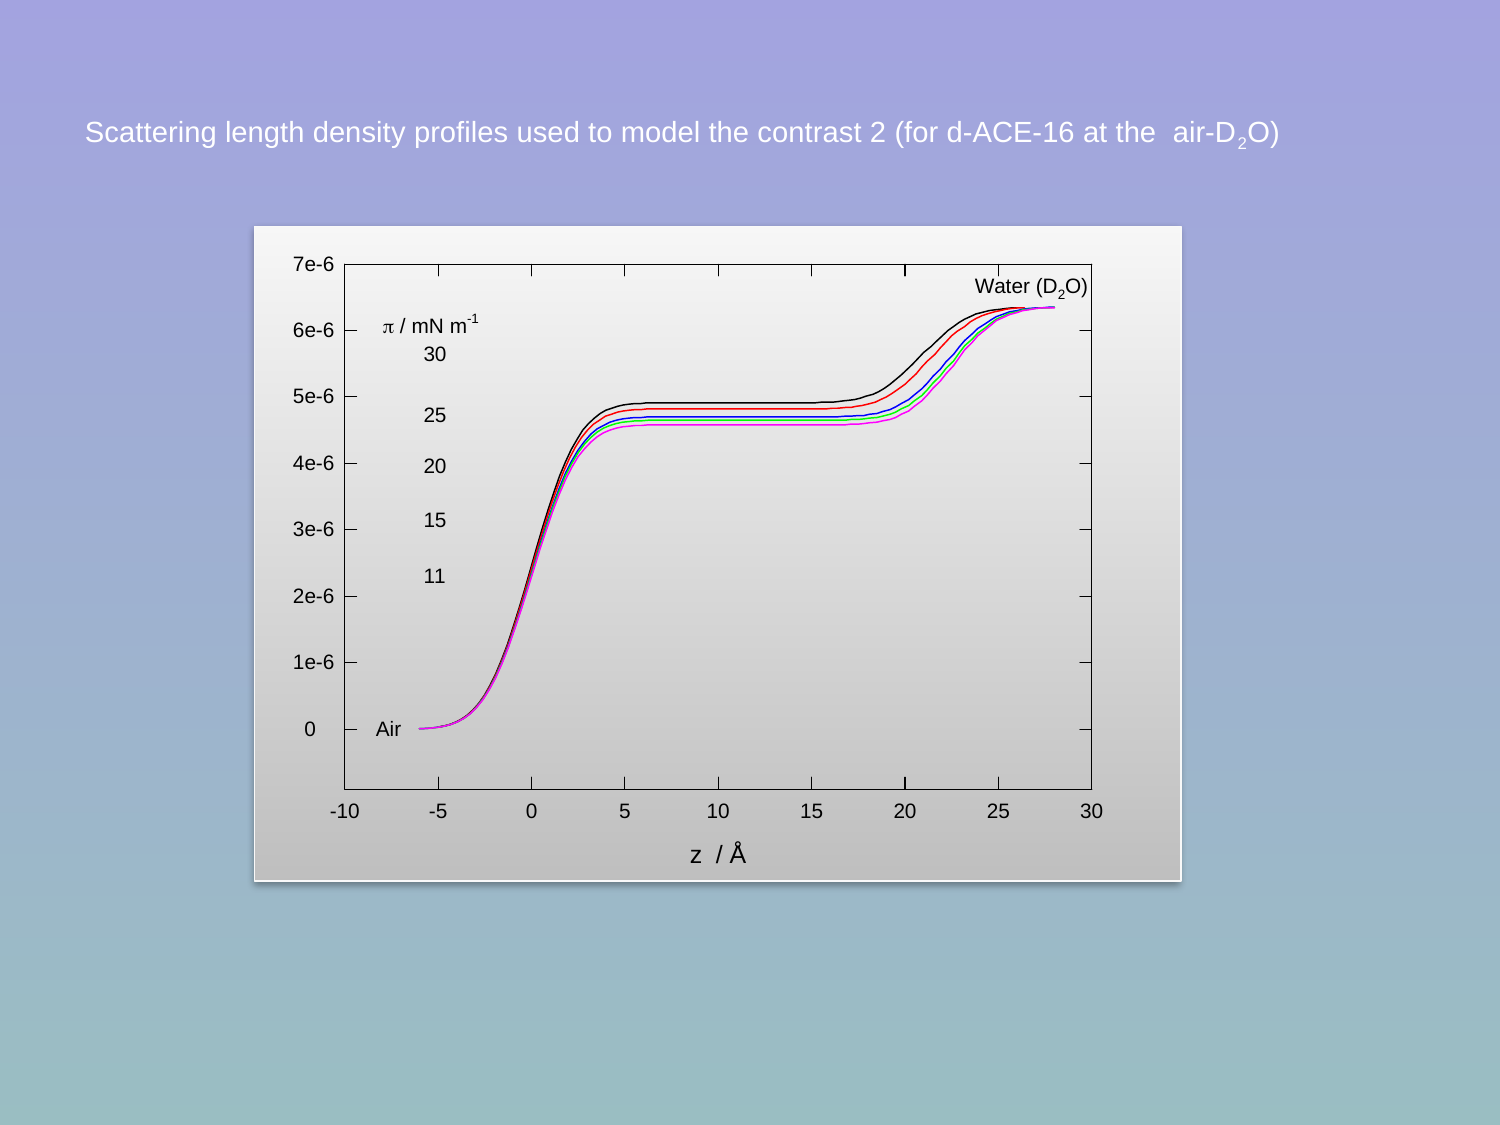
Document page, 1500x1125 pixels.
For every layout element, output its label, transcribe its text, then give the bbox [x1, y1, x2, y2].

text_box [254, 226, 273, 882]
text_box Scattering length density profiles used to model the contrast 2 (for d-ACE-16 at the air-D2O) [70, 105, 1311, 160]
text_box [1162, 226, 1182, 882]
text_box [272, 227, 1165, 901]
